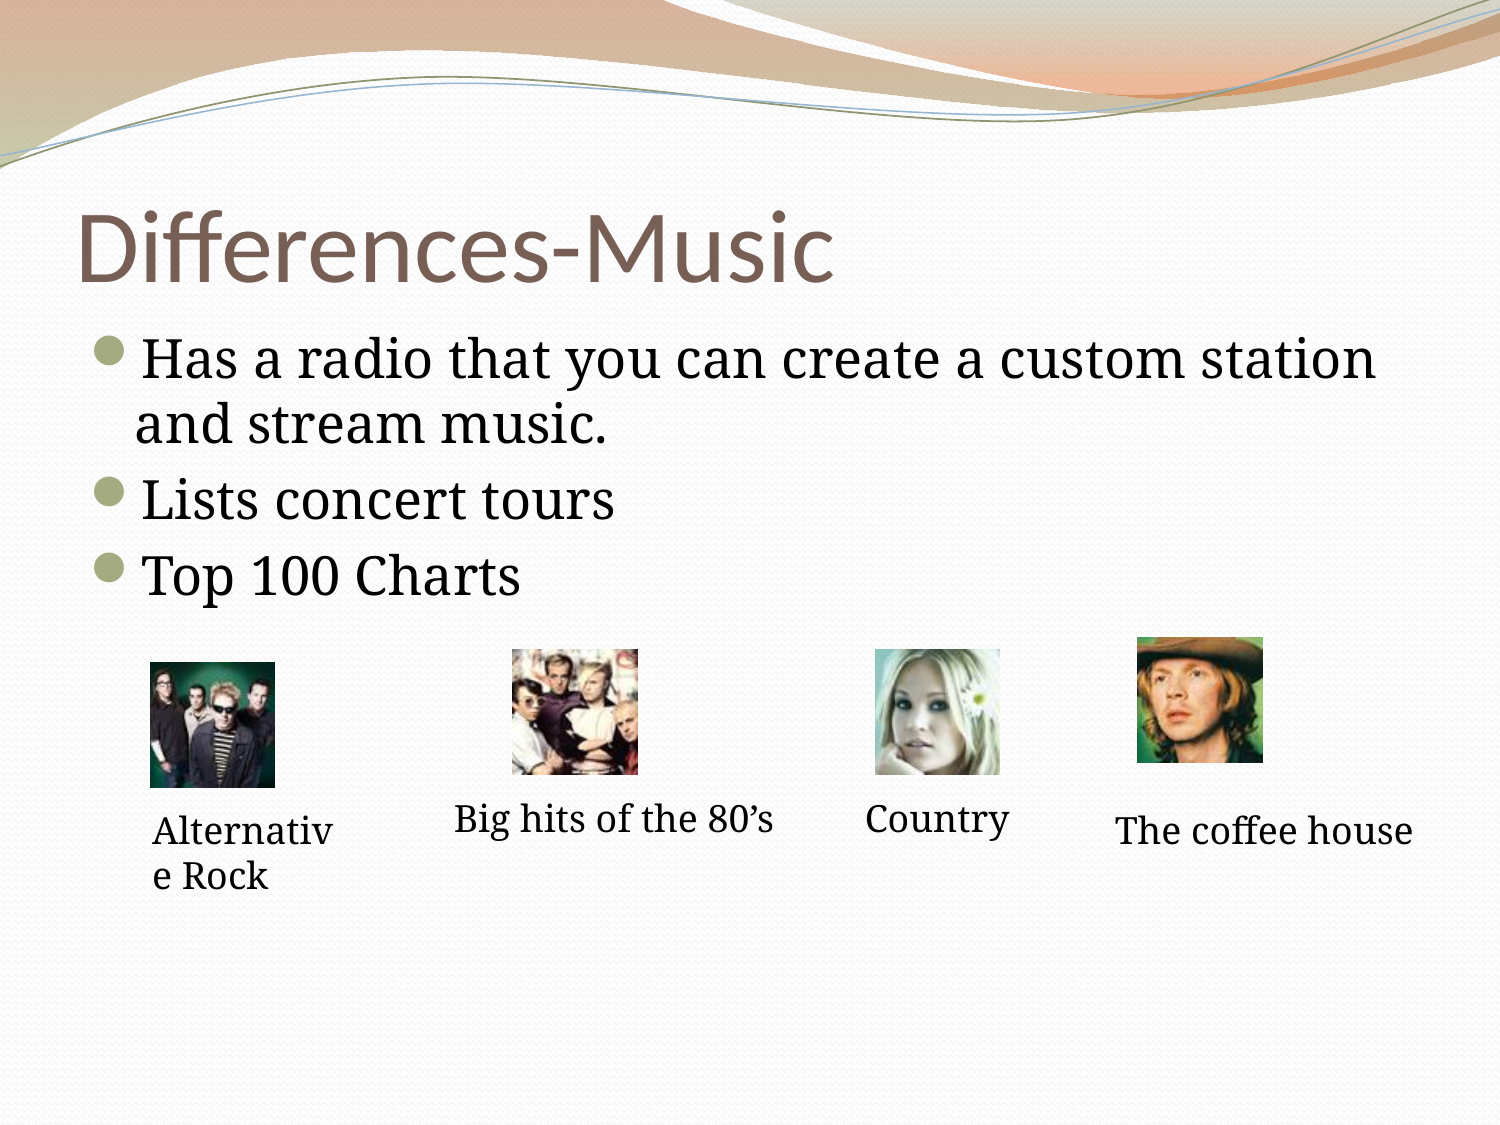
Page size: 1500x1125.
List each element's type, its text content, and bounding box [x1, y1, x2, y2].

text_box Country [849, 787, 1025, 848]
picture [149, 662, 276, 788]
text_box The coffee house [1100, 799, 1450, 860]
text_box Big hits of the 80’s [438, 787, 790, 848]
title Differences-Music [75, 115, 1425, 303]
text_box Alternative Rock [137, 799, 350, 905]
list Has a radio that you can create a custom station and stream music. Lists concert tours Top 100 Charts [75, 317, 1425, 1038]
picture [1137, 637, 1263, 763]
picture [512, 649, 638, 776]
picture [874, 649, 1001, 776]
